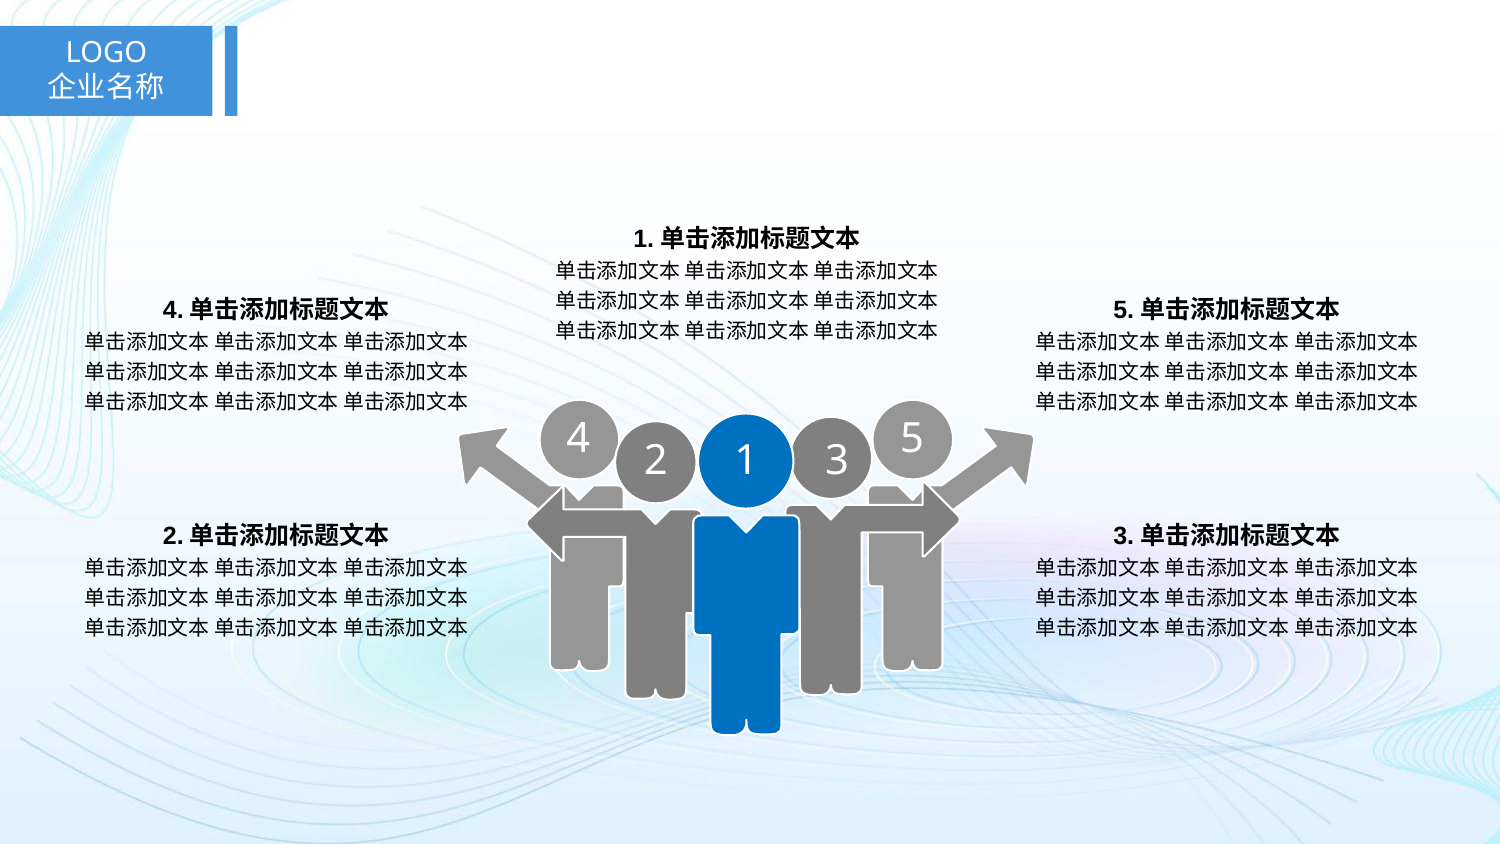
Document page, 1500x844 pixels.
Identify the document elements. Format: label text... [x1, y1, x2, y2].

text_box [800, 416, 961, 696]
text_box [457, 399, 624, 672]
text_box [693, 413, 800, 736]
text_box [867, 399, 1035, 672]
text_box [525, 421, 693, 700]
text_box 5.单击添加标题文本 单击添加文本 单击添加文本 单击添加文本 单击添加文本 单击添加文本 单击添加文本 单击添加文本 单击添加文本 单击添加文本 [1020, 280, 1434, 421]
picture [0, 0, 1500, 844]
text_box 4.单击添加标题文本 单击添加文本 单击添加文本 单击添加文本 单击添加文本 单击添加文本 单击添加文本 单击添加文本 单击添加文本 单击添加文本 [69, 280, 483, 421]
text_box 1.单击添加标题文本 单击添加文本 单击添加文本 单击添加文本 单击添加文本 单击添加文本 单击添加文本 单击添加文本 单击添加文本 单击添加文本 [540, 209, 954, 350]
text_box 2.单击添加标题文本 单击添加文本 单击添加文本 单击添加文本 单击添加文本 单击添加文本 单击添加文本 单击添加文本 单击添加文本 单击添加文本 [69, 506, 457, 647]
text_box 3.单击添加标题文本 单击添加文本 单击添加文本 单击添加文本 单击添加文本 单击添加文本 单击添加文本 单击添加文本 单击添加文本 单击添加文本 [1035, 506, 1434, 647]
